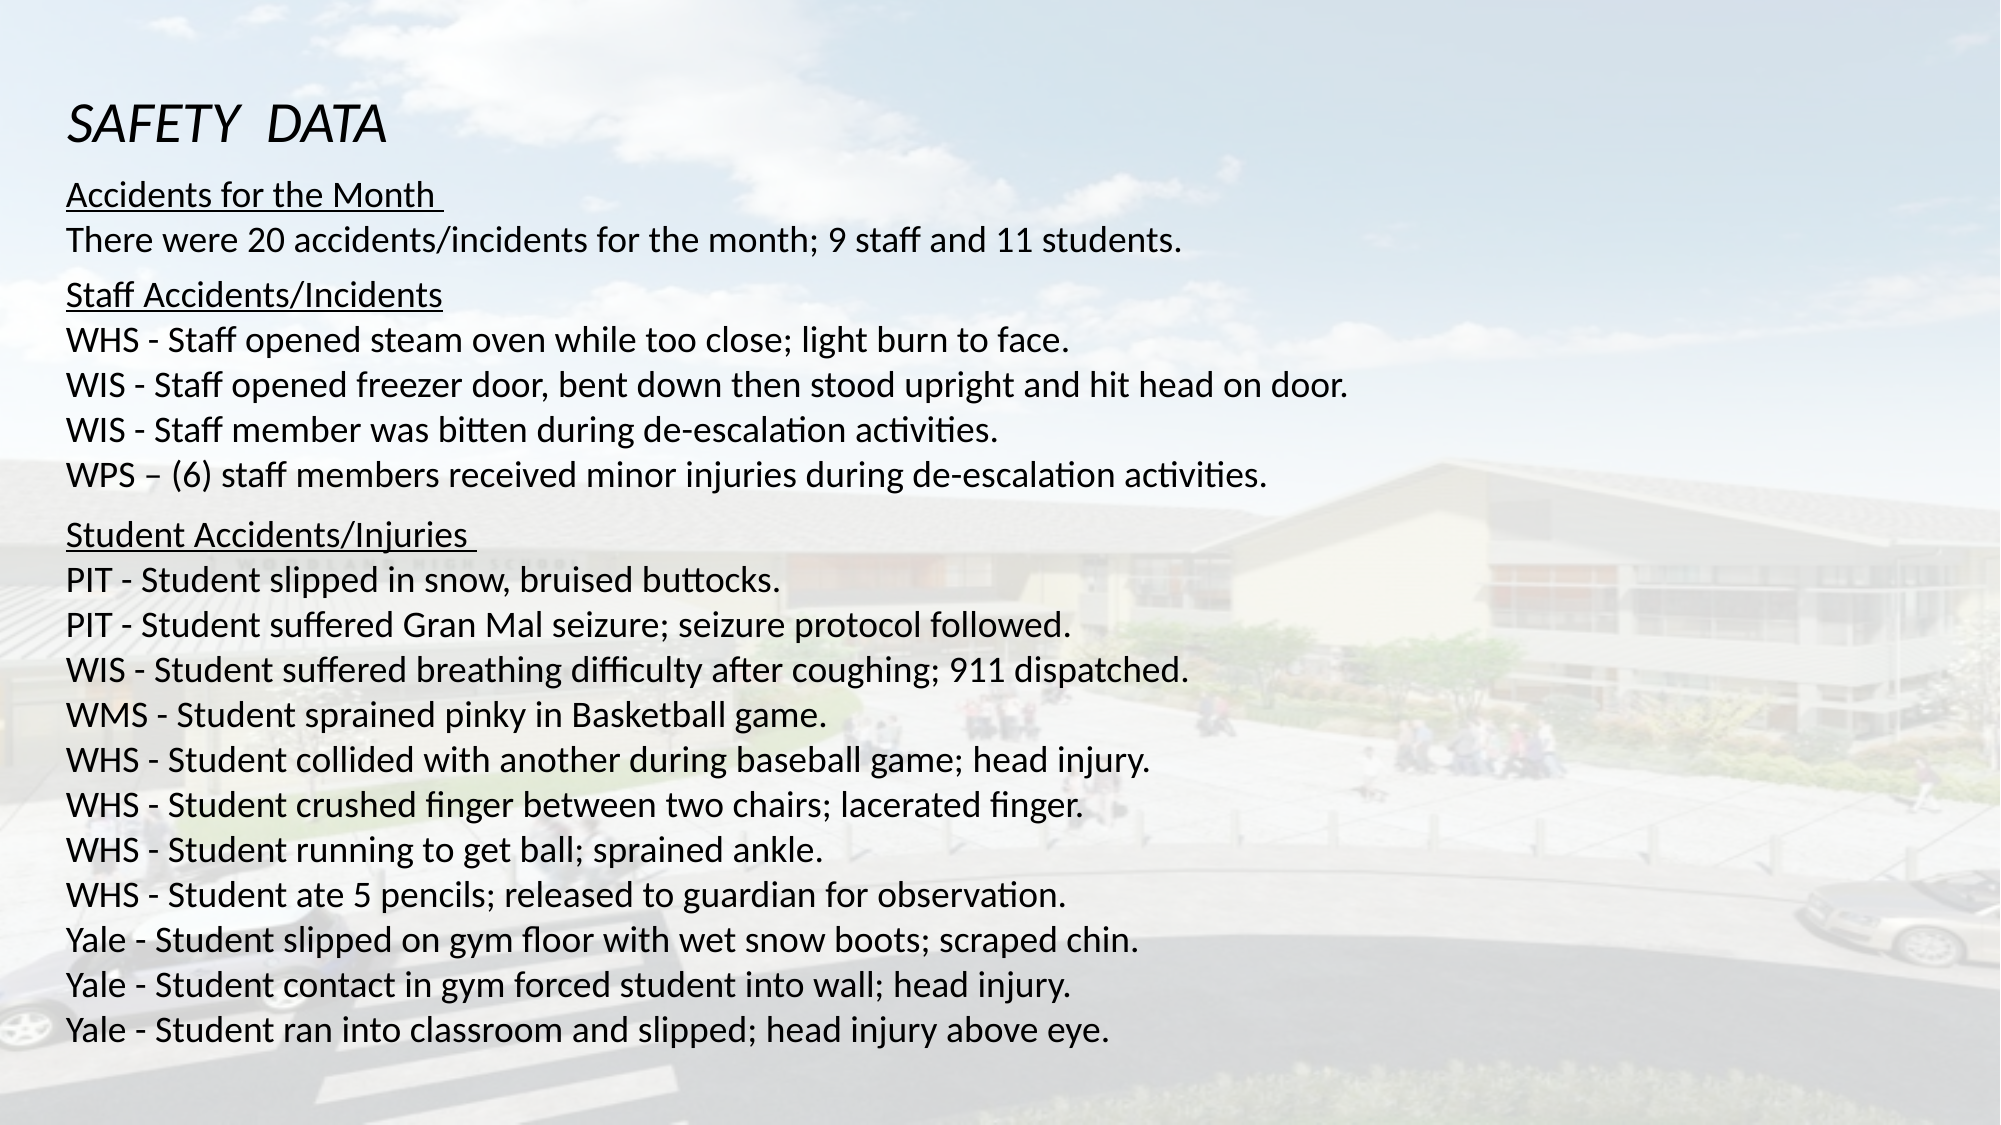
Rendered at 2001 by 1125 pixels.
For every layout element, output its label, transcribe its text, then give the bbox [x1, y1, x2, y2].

text_box SAFETY DATA [53, 76, 404, 162]
text_box Accidents for the Month There were 20 accidents/incidents for the month; 9 staff and 11 students. Staff Accidents/Incidents WHS - Staff opened steam oven while too close; light burn to face. WIS - Staff opened freezer door, bent down then stood upright and hit head on door. WIS - Staff member was bitten during de-escalation activities. WPS – (6) staff members received minor injuries during de-escalation activities. Student Accidents/Injuries PIT - Student slipped in snow, bruised buttocks. PIT - Student suffered Gran Mal seizure; seizure protocol followed. WIS - Student suffered breathing difficulty after coughing; 911 dispatched. WMS - Student sprained pinky in Basketball game. WHS - Student collided with another during baseball game; head injury. WHS - Student crushed finger between two chairs; lacerated finger. WHS - Student running to get ball; sprained ankle. WHS - Student ate 5 pencils; released to guardian for observation. Yale - Student slipped on gym floor with wet snow boots; scraped chin. Yale - Student contact in gym forced student into wall; head injury. Yale - Student ran into classroom and slipped; head injury above eye. [51, 162, 1793, 1125]
